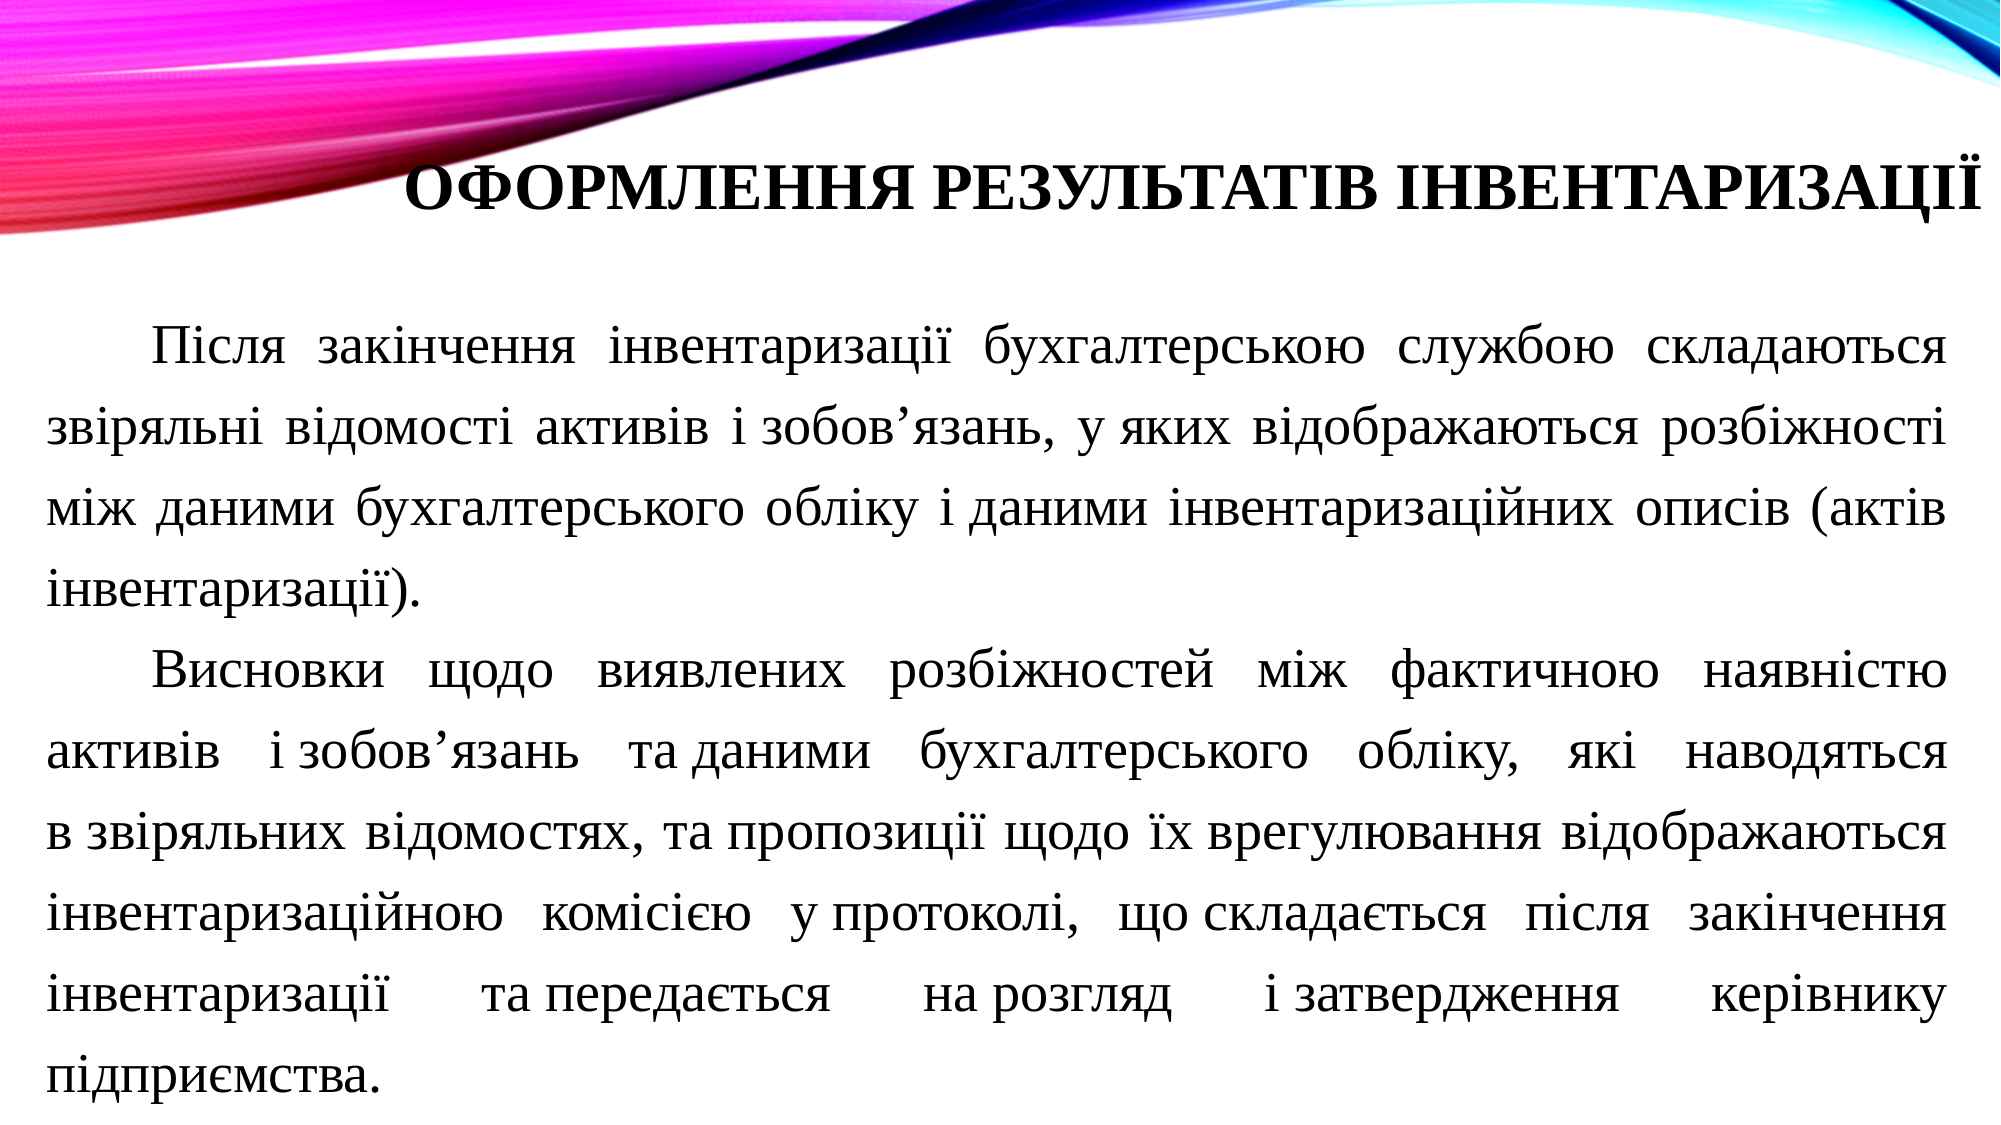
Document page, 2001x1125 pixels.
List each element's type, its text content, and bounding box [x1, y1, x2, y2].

list Після закінчення інвентаризації бухгалтерською службою складаються звіряльні відомості активів і зобов’язань, у яких відображаються розбіжності між даними бухгалтерського обліку і даними інвентаризаційних описів (актів інвентаризації). Висновки щодо виявлених розбіжностей між фактичною наявністю активів і зобов’язань та даними бухгалтерського обліку, які наводяться в звіряльних відомостях, та пропозиції щодо їх врегулювання відображаються інвентаризаційною комісією у протоколі, що складається після закінчення інвентаризації та передається на розгляд і затвердження керівнику підприємства. [31, 286, 1964, 1096]
picture [1890, 0, 2000, 75]
picture [0, 0, 2000, 237]
picture [1910, 0, 2000, 45]
title Оформлення результатів інвентаризації [388, 136, 2000, 321]
